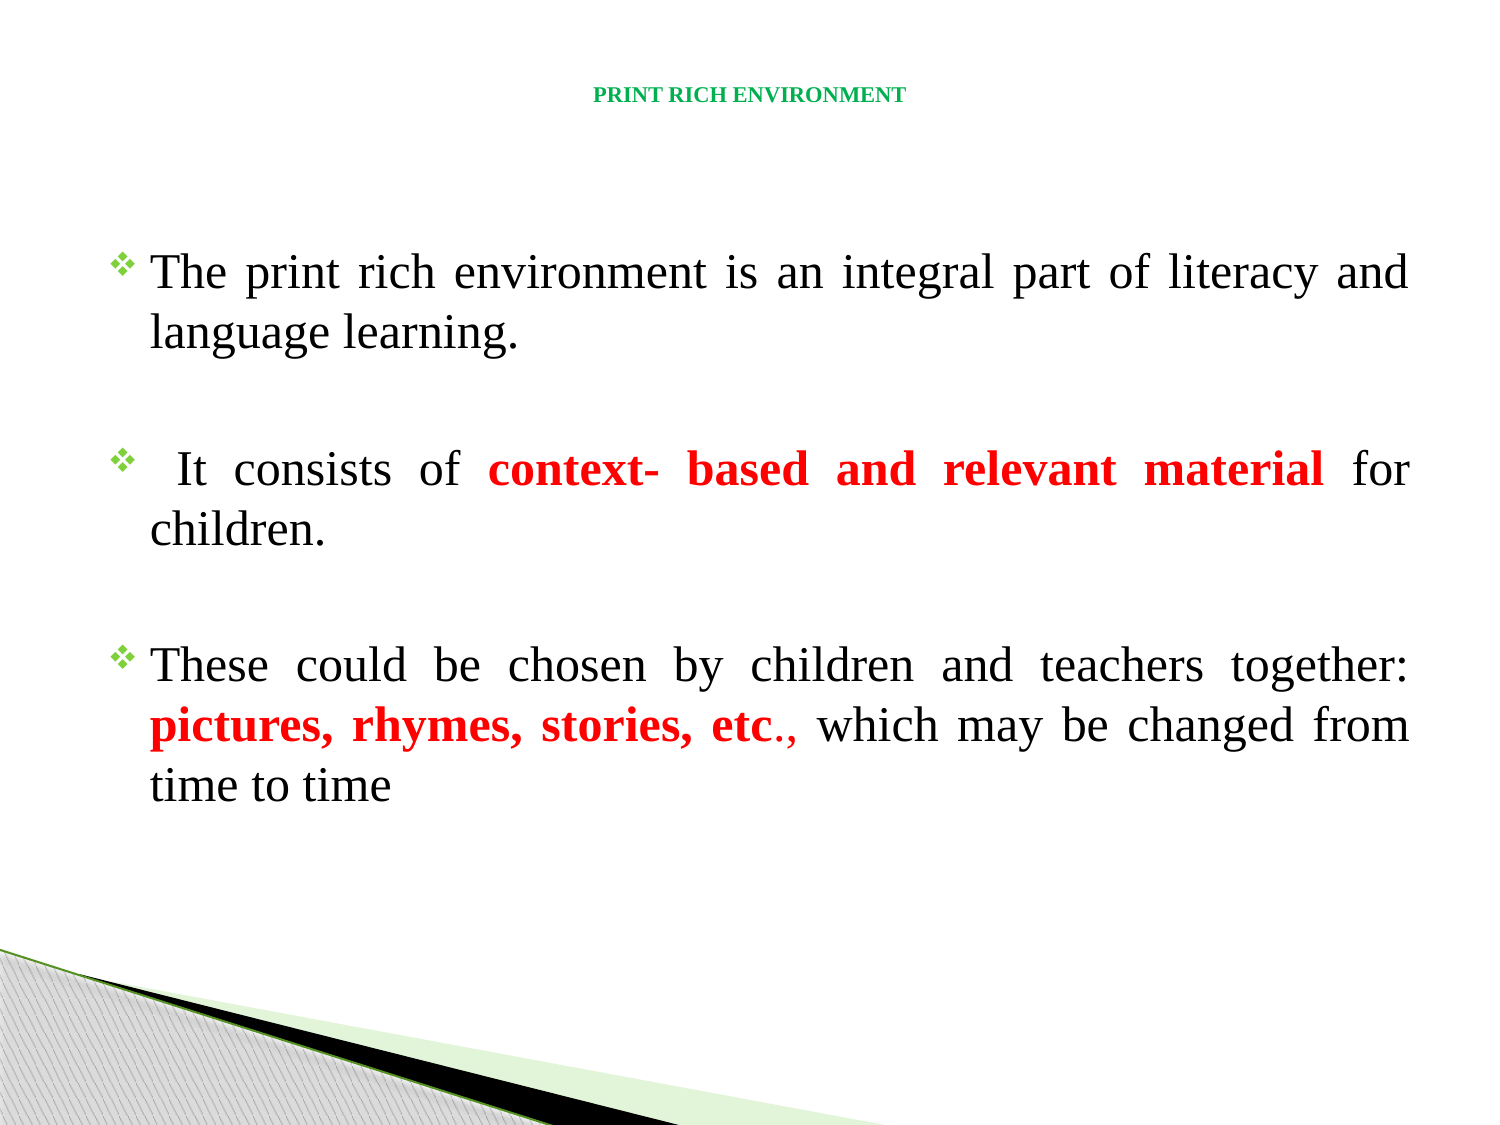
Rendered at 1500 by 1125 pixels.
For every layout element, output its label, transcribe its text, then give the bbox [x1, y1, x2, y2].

list The print rich environment is an integral part of literacy and language learning. It consists of context- based and relevant material for children. These could be chosen by children and teachers together: pictures, rhymes, stories, etc., which may be changed from time to time [75, 162, 1425, 1005]
title PRINT RICH ENVIRONMENT [75, 45, 1425, 150]
